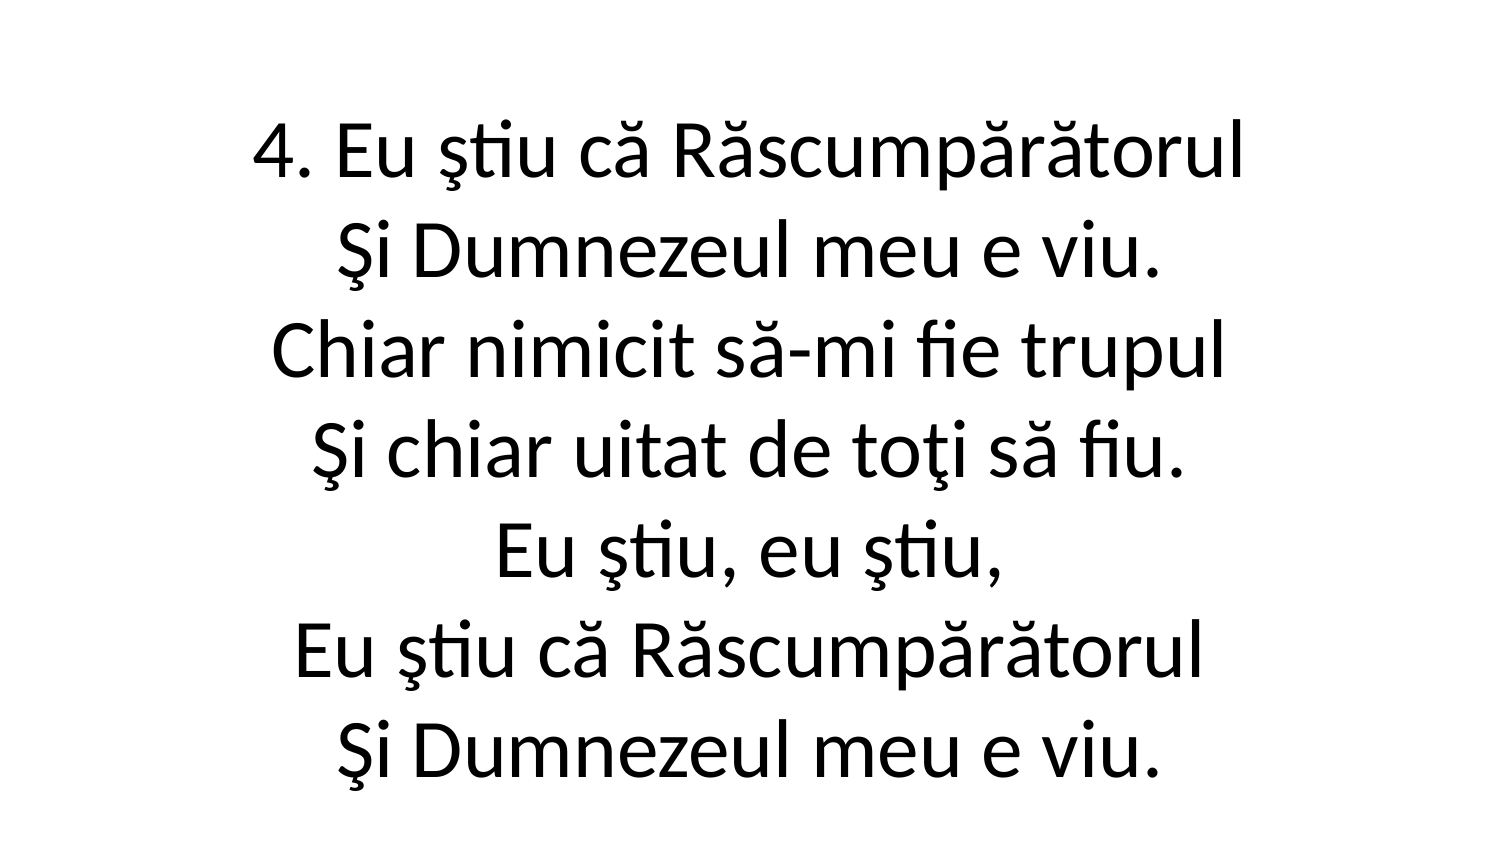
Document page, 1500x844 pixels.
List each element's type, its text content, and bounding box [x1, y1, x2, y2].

text_box 4. Eu ştiu că Răscumpărătorul Şi Dumnezeul meu e viu. Chiar nimicit să-mi fie trupul Şi chiar uitat de toţi să fiu. Eu ştiu, eu ştiu, Eu ştiu că Răscumpărătorul Şi Dumnezeul meu e viu. [237, 42, 1263, 802]
